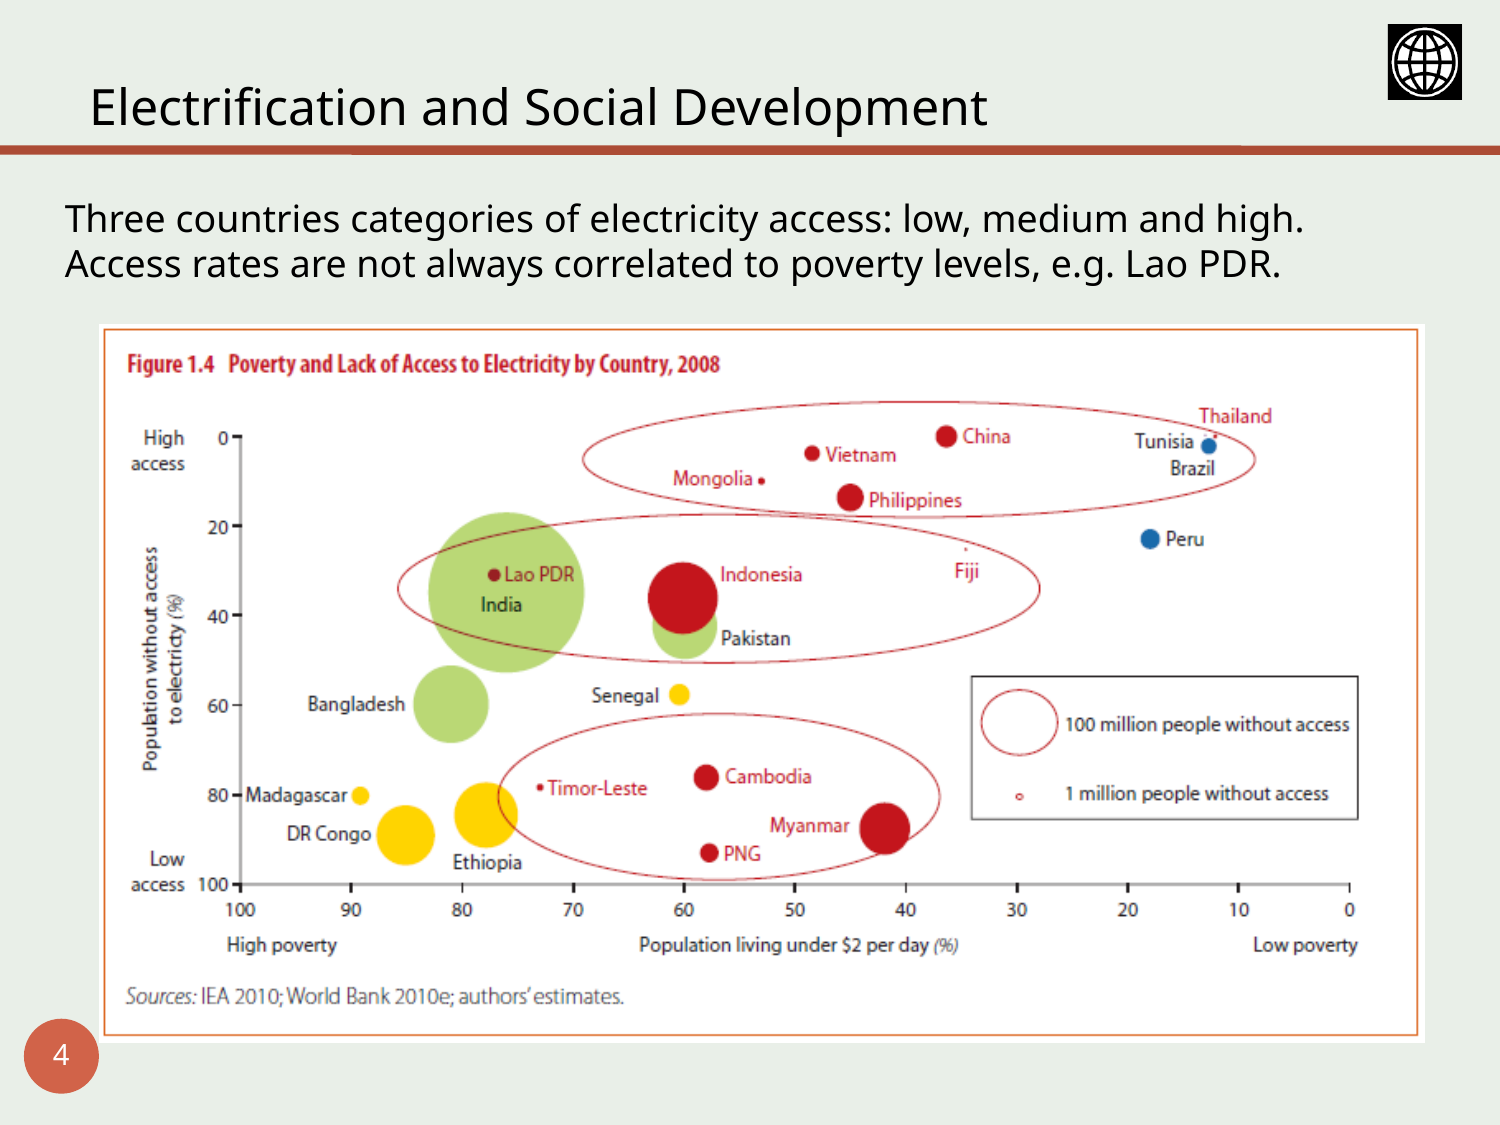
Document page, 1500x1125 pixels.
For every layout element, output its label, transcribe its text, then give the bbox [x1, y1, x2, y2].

picture [1387, 24, 1463, 101]
title Electrification and Social Development [75, 24, 1425, 145]
picture [99, 324, 1426, 1043]
slide_number 4 [23, 1018, 99, 1094]
text_box Three countries categories of electricity access: low, medium and high. Access rates are not always correlated to poverty levels, e.g. Lao PDR. [50, 187, 1438, 313]
